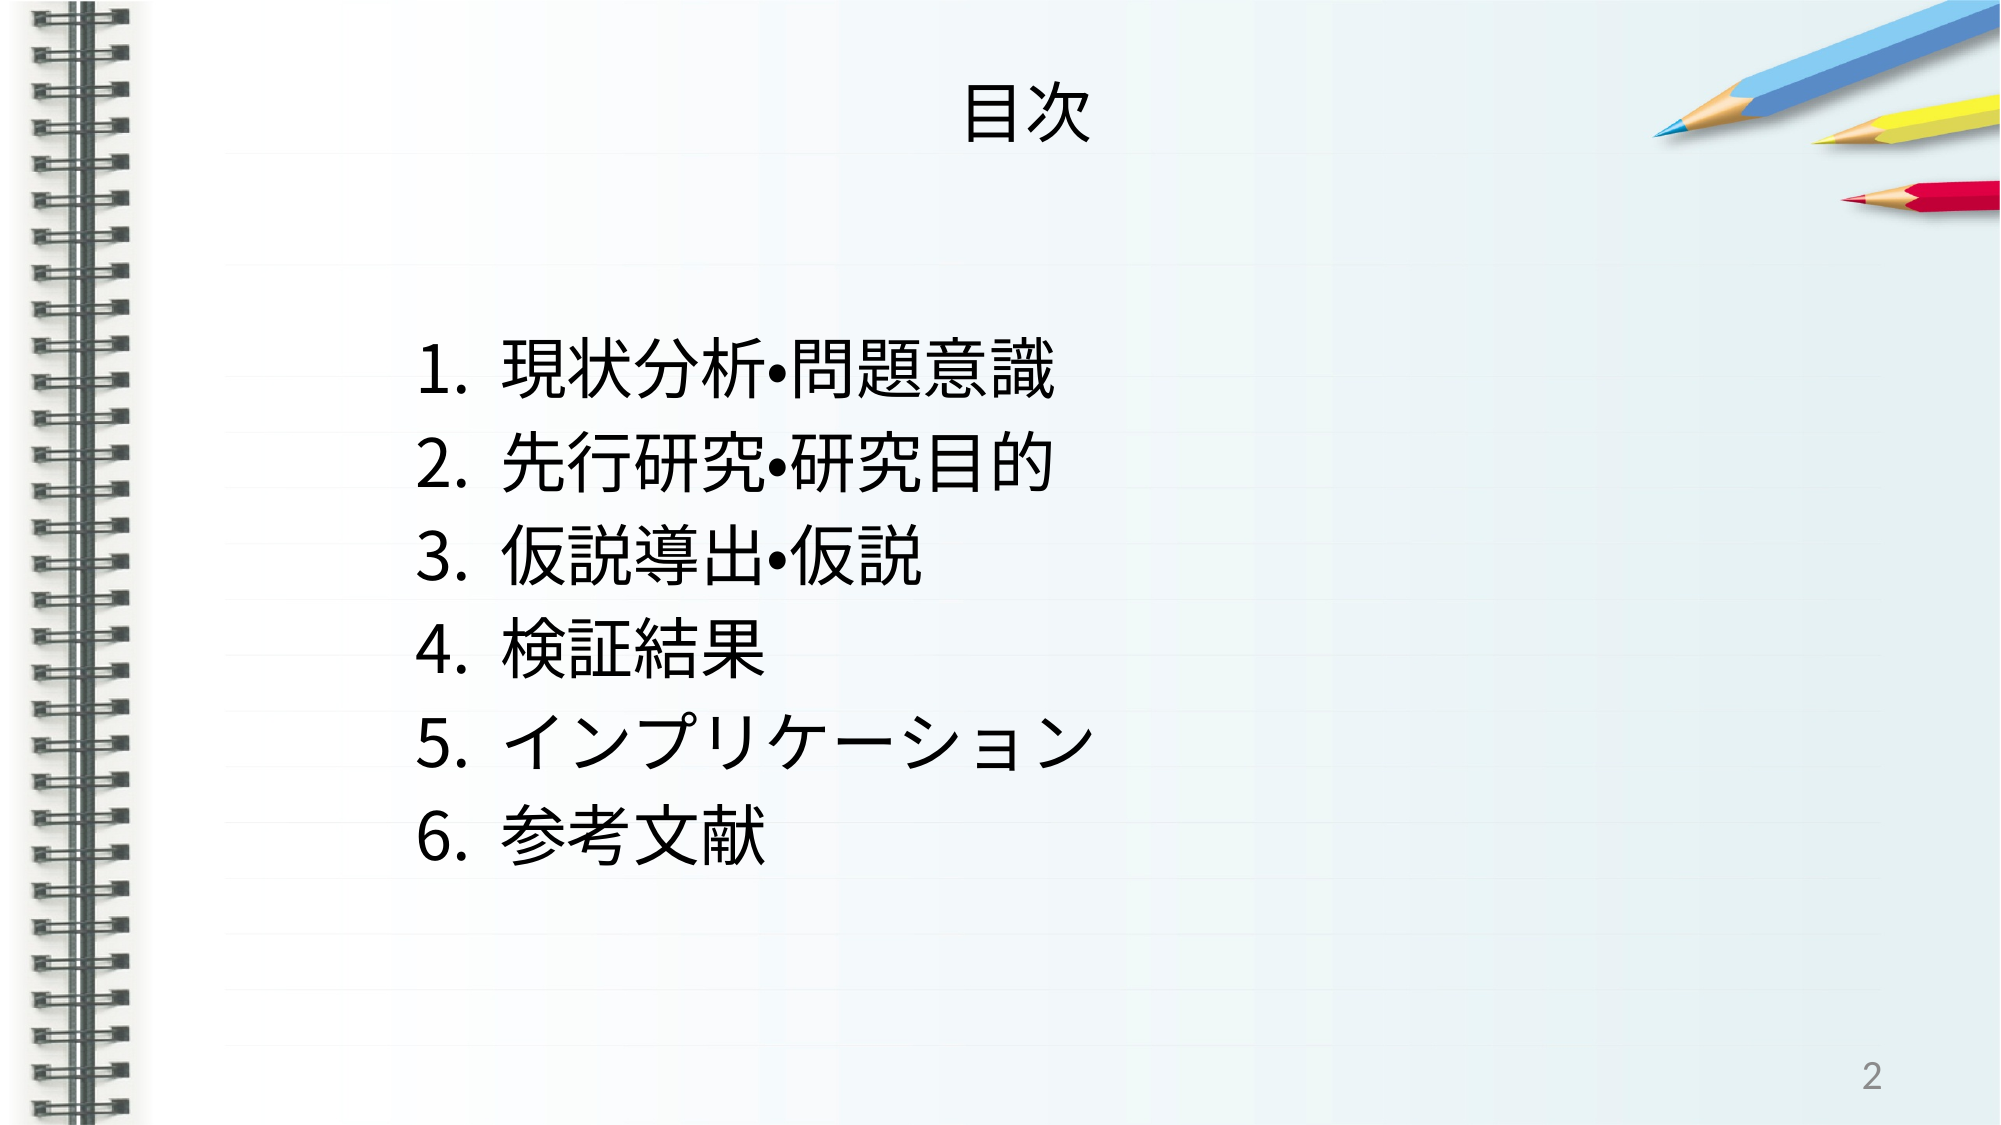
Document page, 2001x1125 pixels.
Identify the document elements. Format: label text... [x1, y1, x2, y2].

title 目次 [151, 45, 1900, 177]
picture [0, 0, 2000, 1125]
list 現状分析・問題意識 先行研究・研究目的 仮説導出・仮説 検証結果 インプリケーション 参考文献 [398, 176, 1480, 1025]
slide_number 2 [1433, 1042, 1900, 1103]
